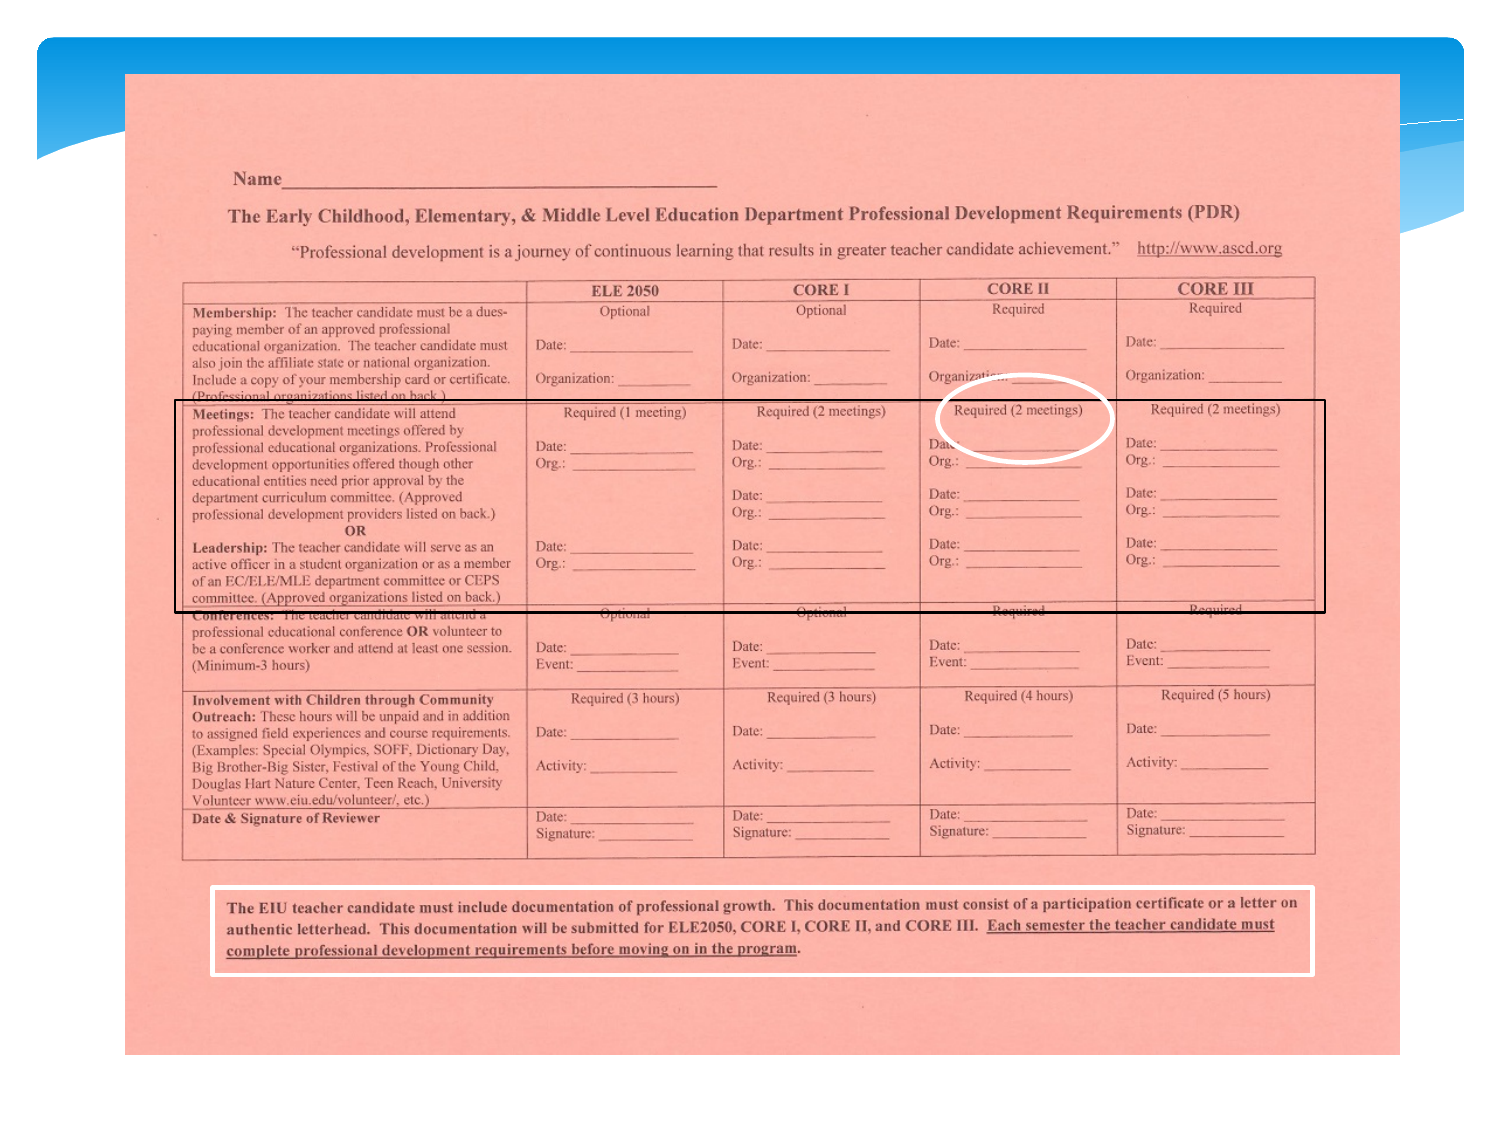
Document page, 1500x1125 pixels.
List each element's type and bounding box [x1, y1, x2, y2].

picture [124, 74, 1401, 1055]
